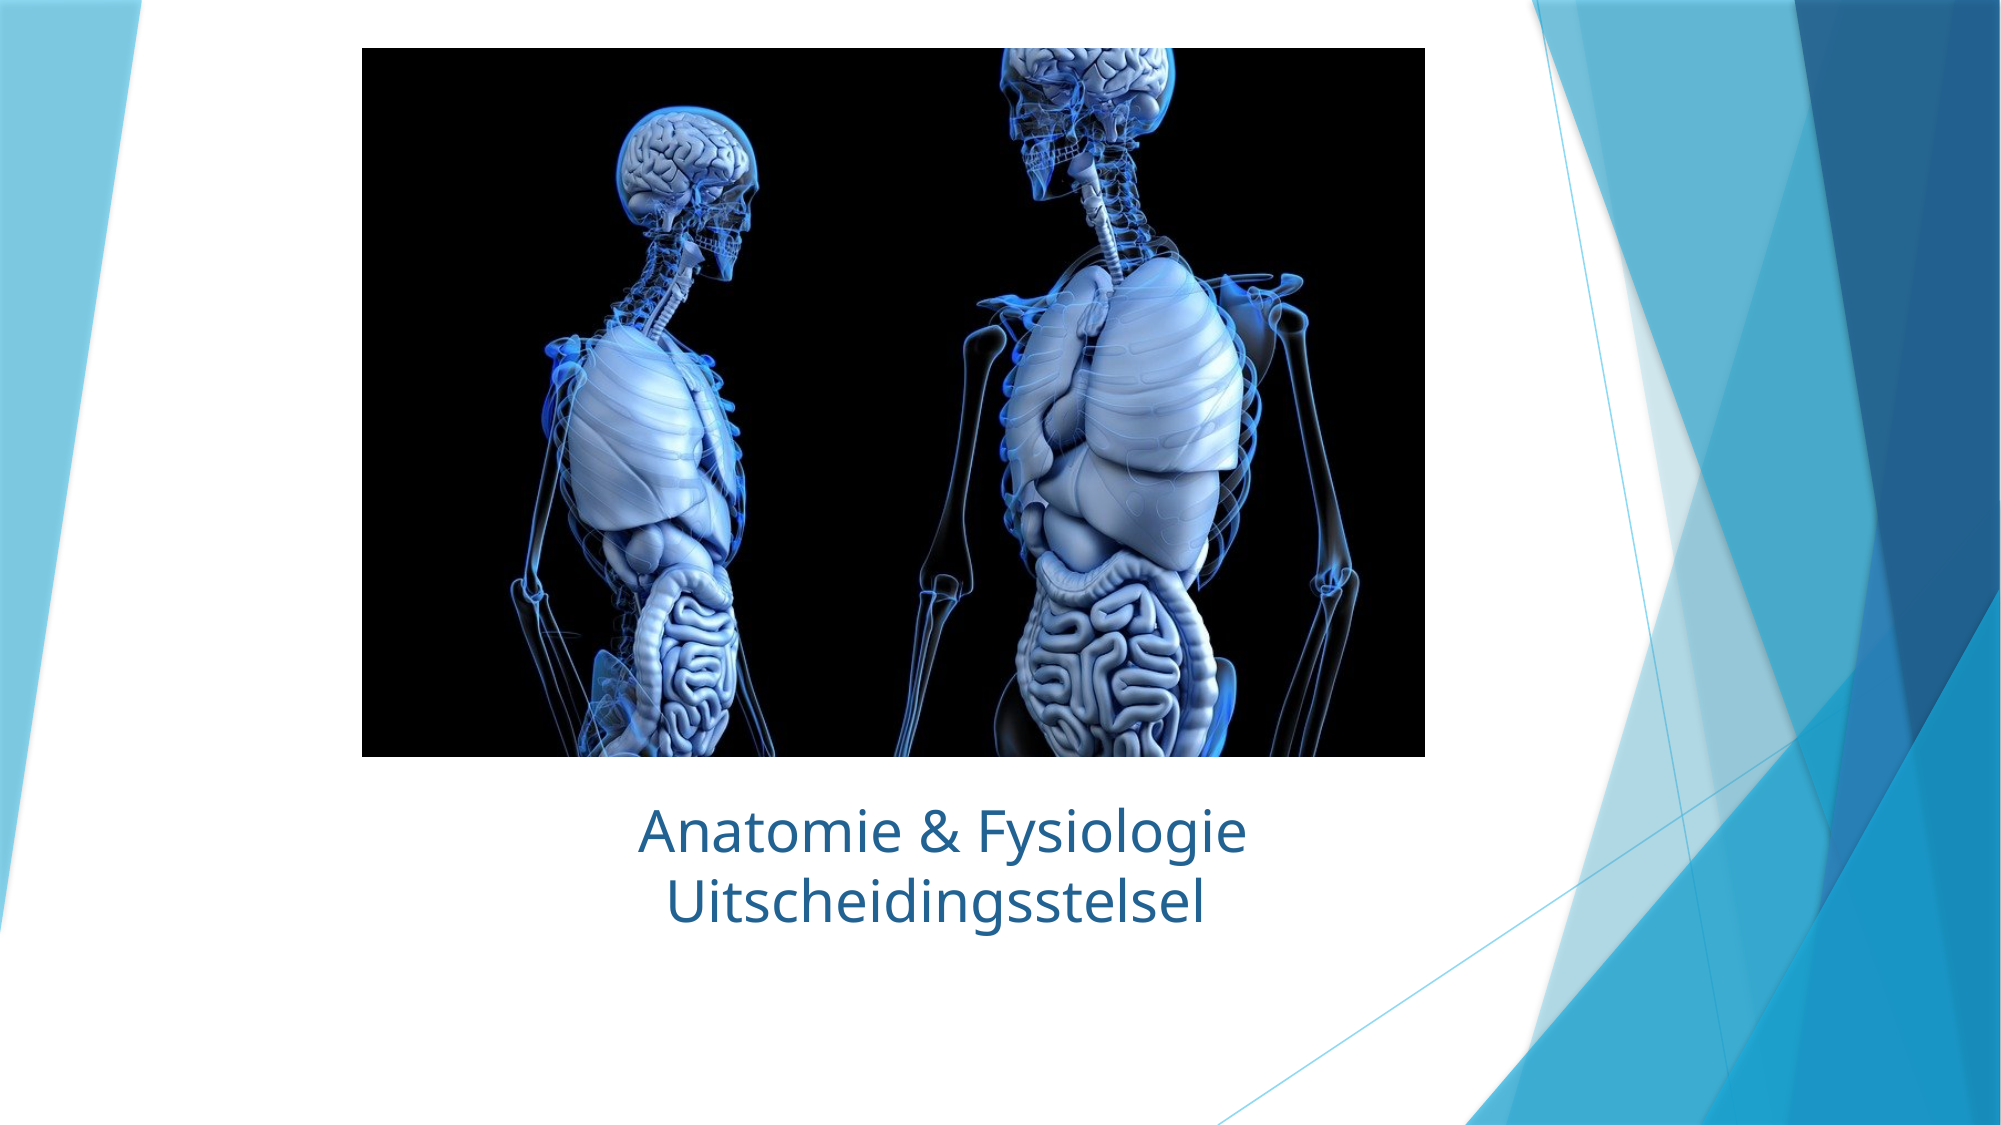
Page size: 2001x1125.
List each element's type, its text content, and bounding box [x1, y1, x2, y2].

title Anatomie & Fysiologie Uitscheidingsstelsel [619, 794, 1268, 942]
picture [362, 47, 1426, 757]
